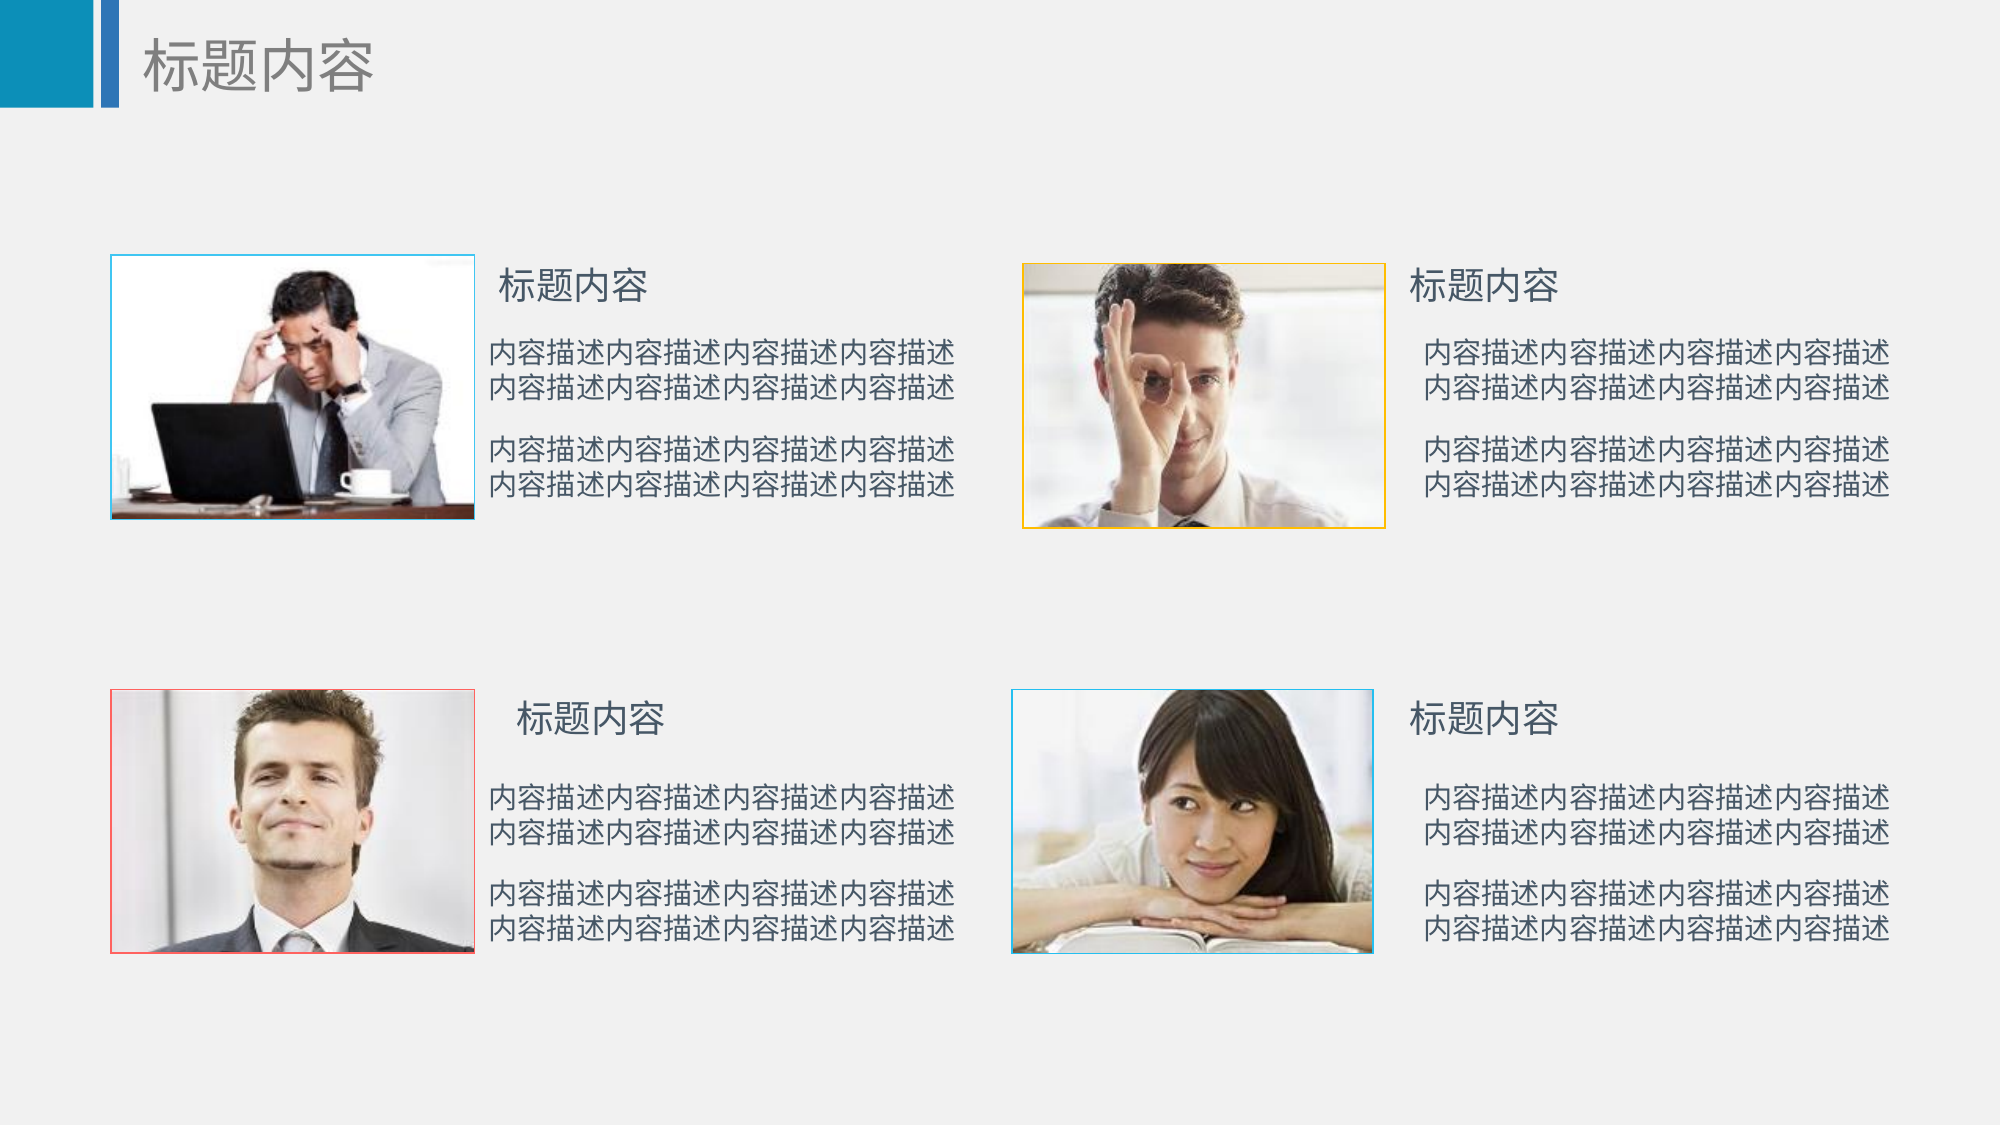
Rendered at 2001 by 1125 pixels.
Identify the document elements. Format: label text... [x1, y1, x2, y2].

text_box 内容描述内容描述内容描述内容描述 内容描述内容描述内容描述内容描述 [1408, 771, 1912, 857]
picture [111, 255, 474, 519]
text_box 内容描述内容描述内容描述内容描述 内容描述内容描述内容描述内容描述 [474, 868, 978, 953]
text_box 内容描述内容描述内容描述内容描述 内容描述内容描述内容描述内容描述 [1408, 327, 1912, 412]
text_box 内容描述内容描述内容描述内容描述 内容描述内容描述内容描述内容描述 [474, 423, 978, 509]
text_box 标题内容 [483, 254, 666, 315]
text_box 内容描述内容描述内容描述内容描述 内容描述内容描述内容描述内容描述 [1408, 423, 1912, 509]
text_box 内容描述内容描述内容描述内容描述 内容描述内容描述内容描述内容描述 [474, 771, 978, 857]
text_box 内容描述内容描述内容描述内容描述 内容描述内容描述内容描述内容描述 [1408, 868, 1912, 953]
text_box 内容描述内容描述内容描述内容描述 内容描述内容描述内容描述内容描述 [474, 327, 978, 412]
text_box 标题内容 [127, 21, 442, 107]
picture [1012, 690, 1373, 953]
picture [111, 690, 474, 953]
text_box [0, 0, 94, 108]
text_box 标题内容 [1394, 687, 1576, 748]
text_box 标题内容 [1394, 254, 1576, 315]
text_box 标题内容 [501, 687, 684, 748]
text_box [101, 0, 119, 108]
picture [1023, 263, 1385, 528]
